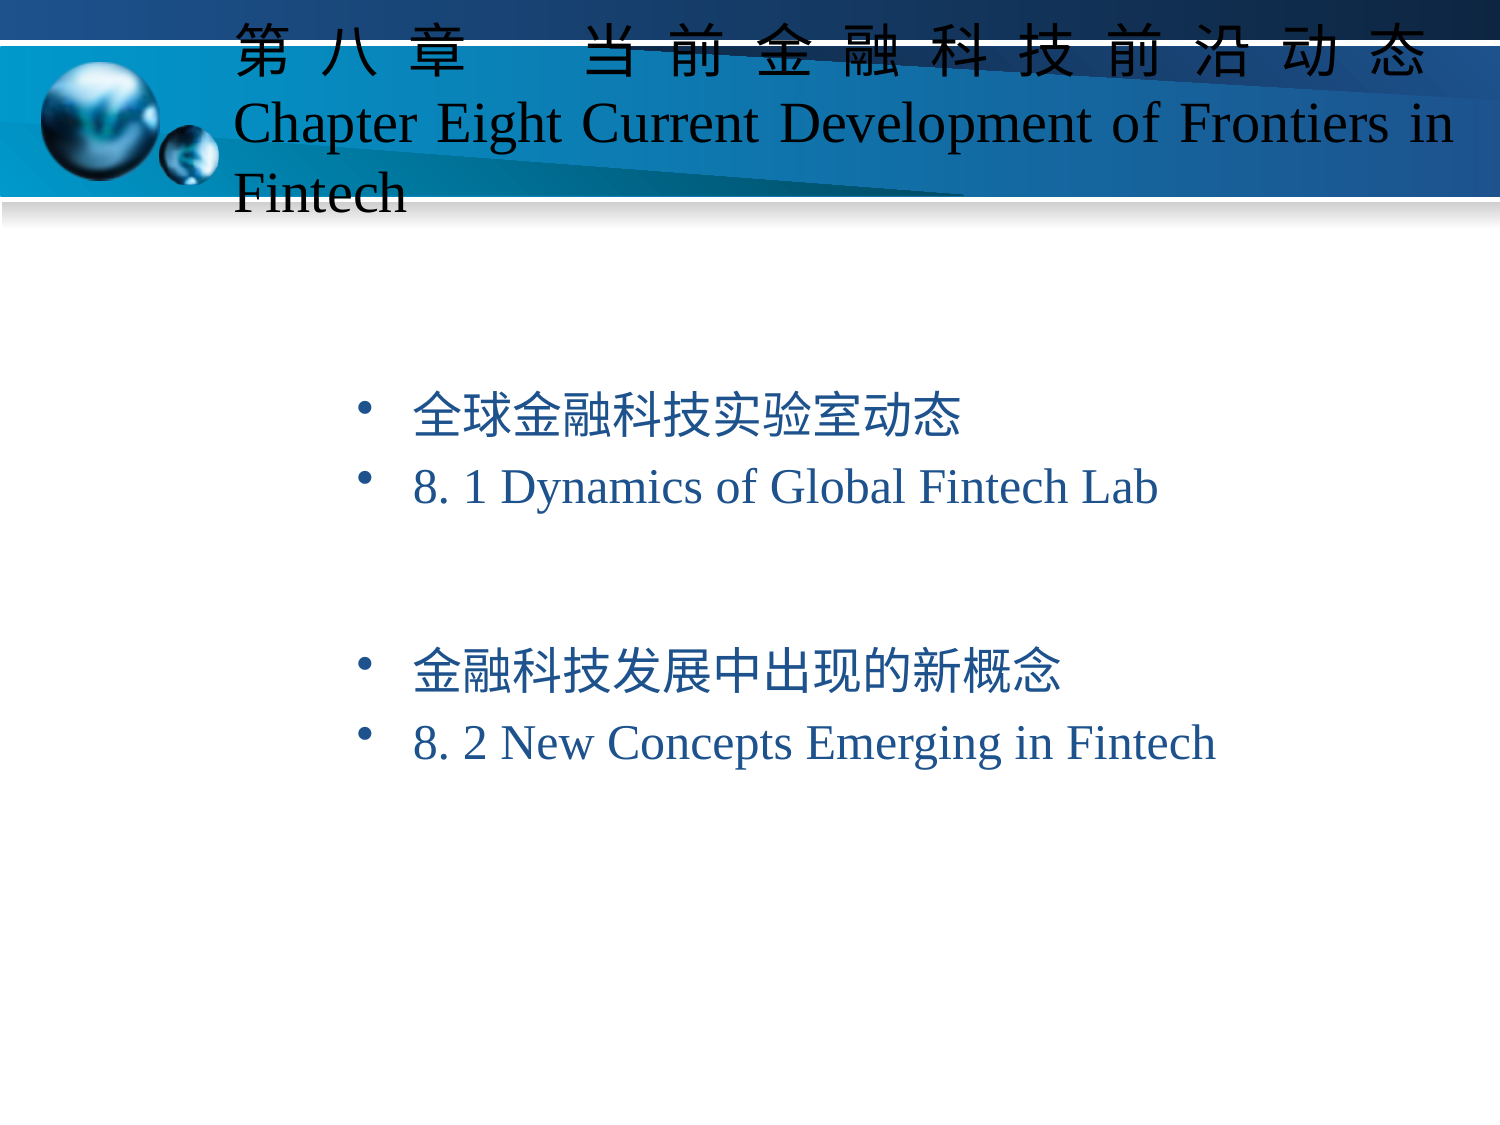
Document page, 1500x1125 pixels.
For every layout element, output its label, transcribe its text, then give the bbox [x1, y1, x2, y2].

text_box 金融科技发展中出现的新概念 8. 2 New Concepts Emerging in Fintech [341, 632, 1353, 777]
picture [42, 63, 159, 180]
title 第八章 当前金融科技前沿动态 Chapter Eight Current Development of Frontiers in Fintech [218, 47, 1471, 191]
text_box 全球金融科技实验室动态 8. 1 Dynamics of Global Fintech Lab [341, 375, 1376, 521]
picture [160, 126, 218, 184]
